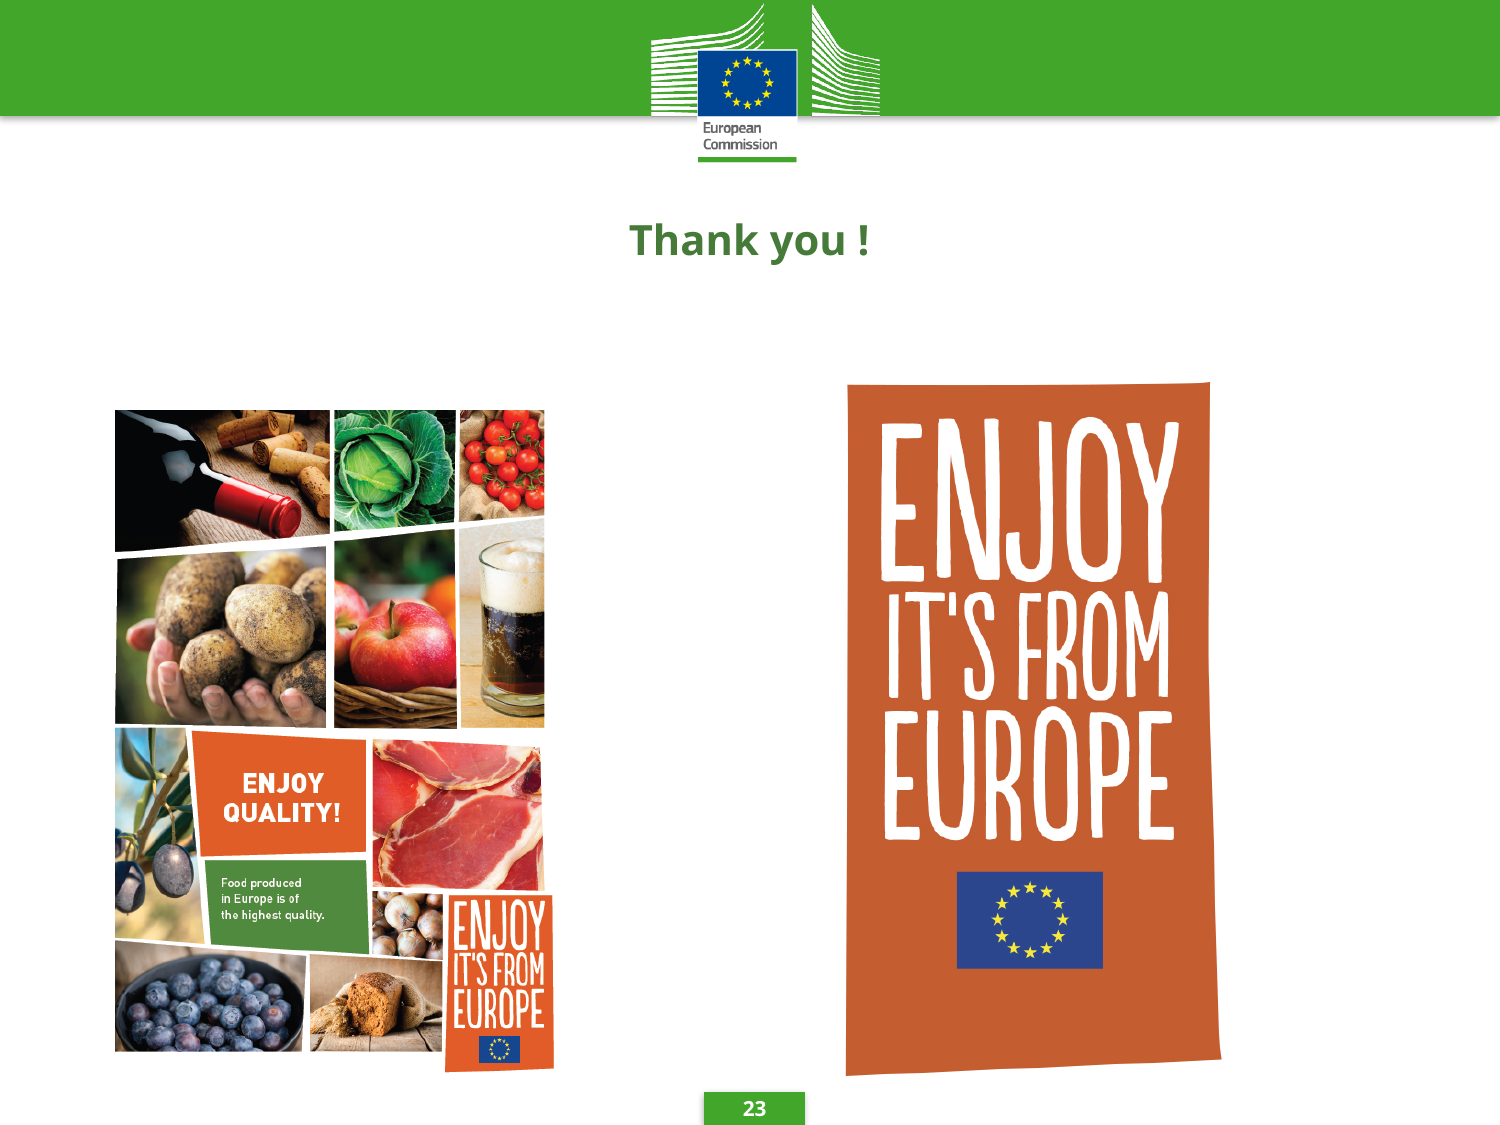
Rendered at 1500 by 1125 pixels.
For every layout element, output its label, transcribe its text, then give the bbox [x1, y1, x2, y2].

title Thank you ! [50, 172, 1459, 256]
picture [832, 368, 1235, 1099]
picture [88, 385, 572, 1083]
picture [614, 3, 880, 172]
slide_number 23 [703, 1088, 807, 1125]
